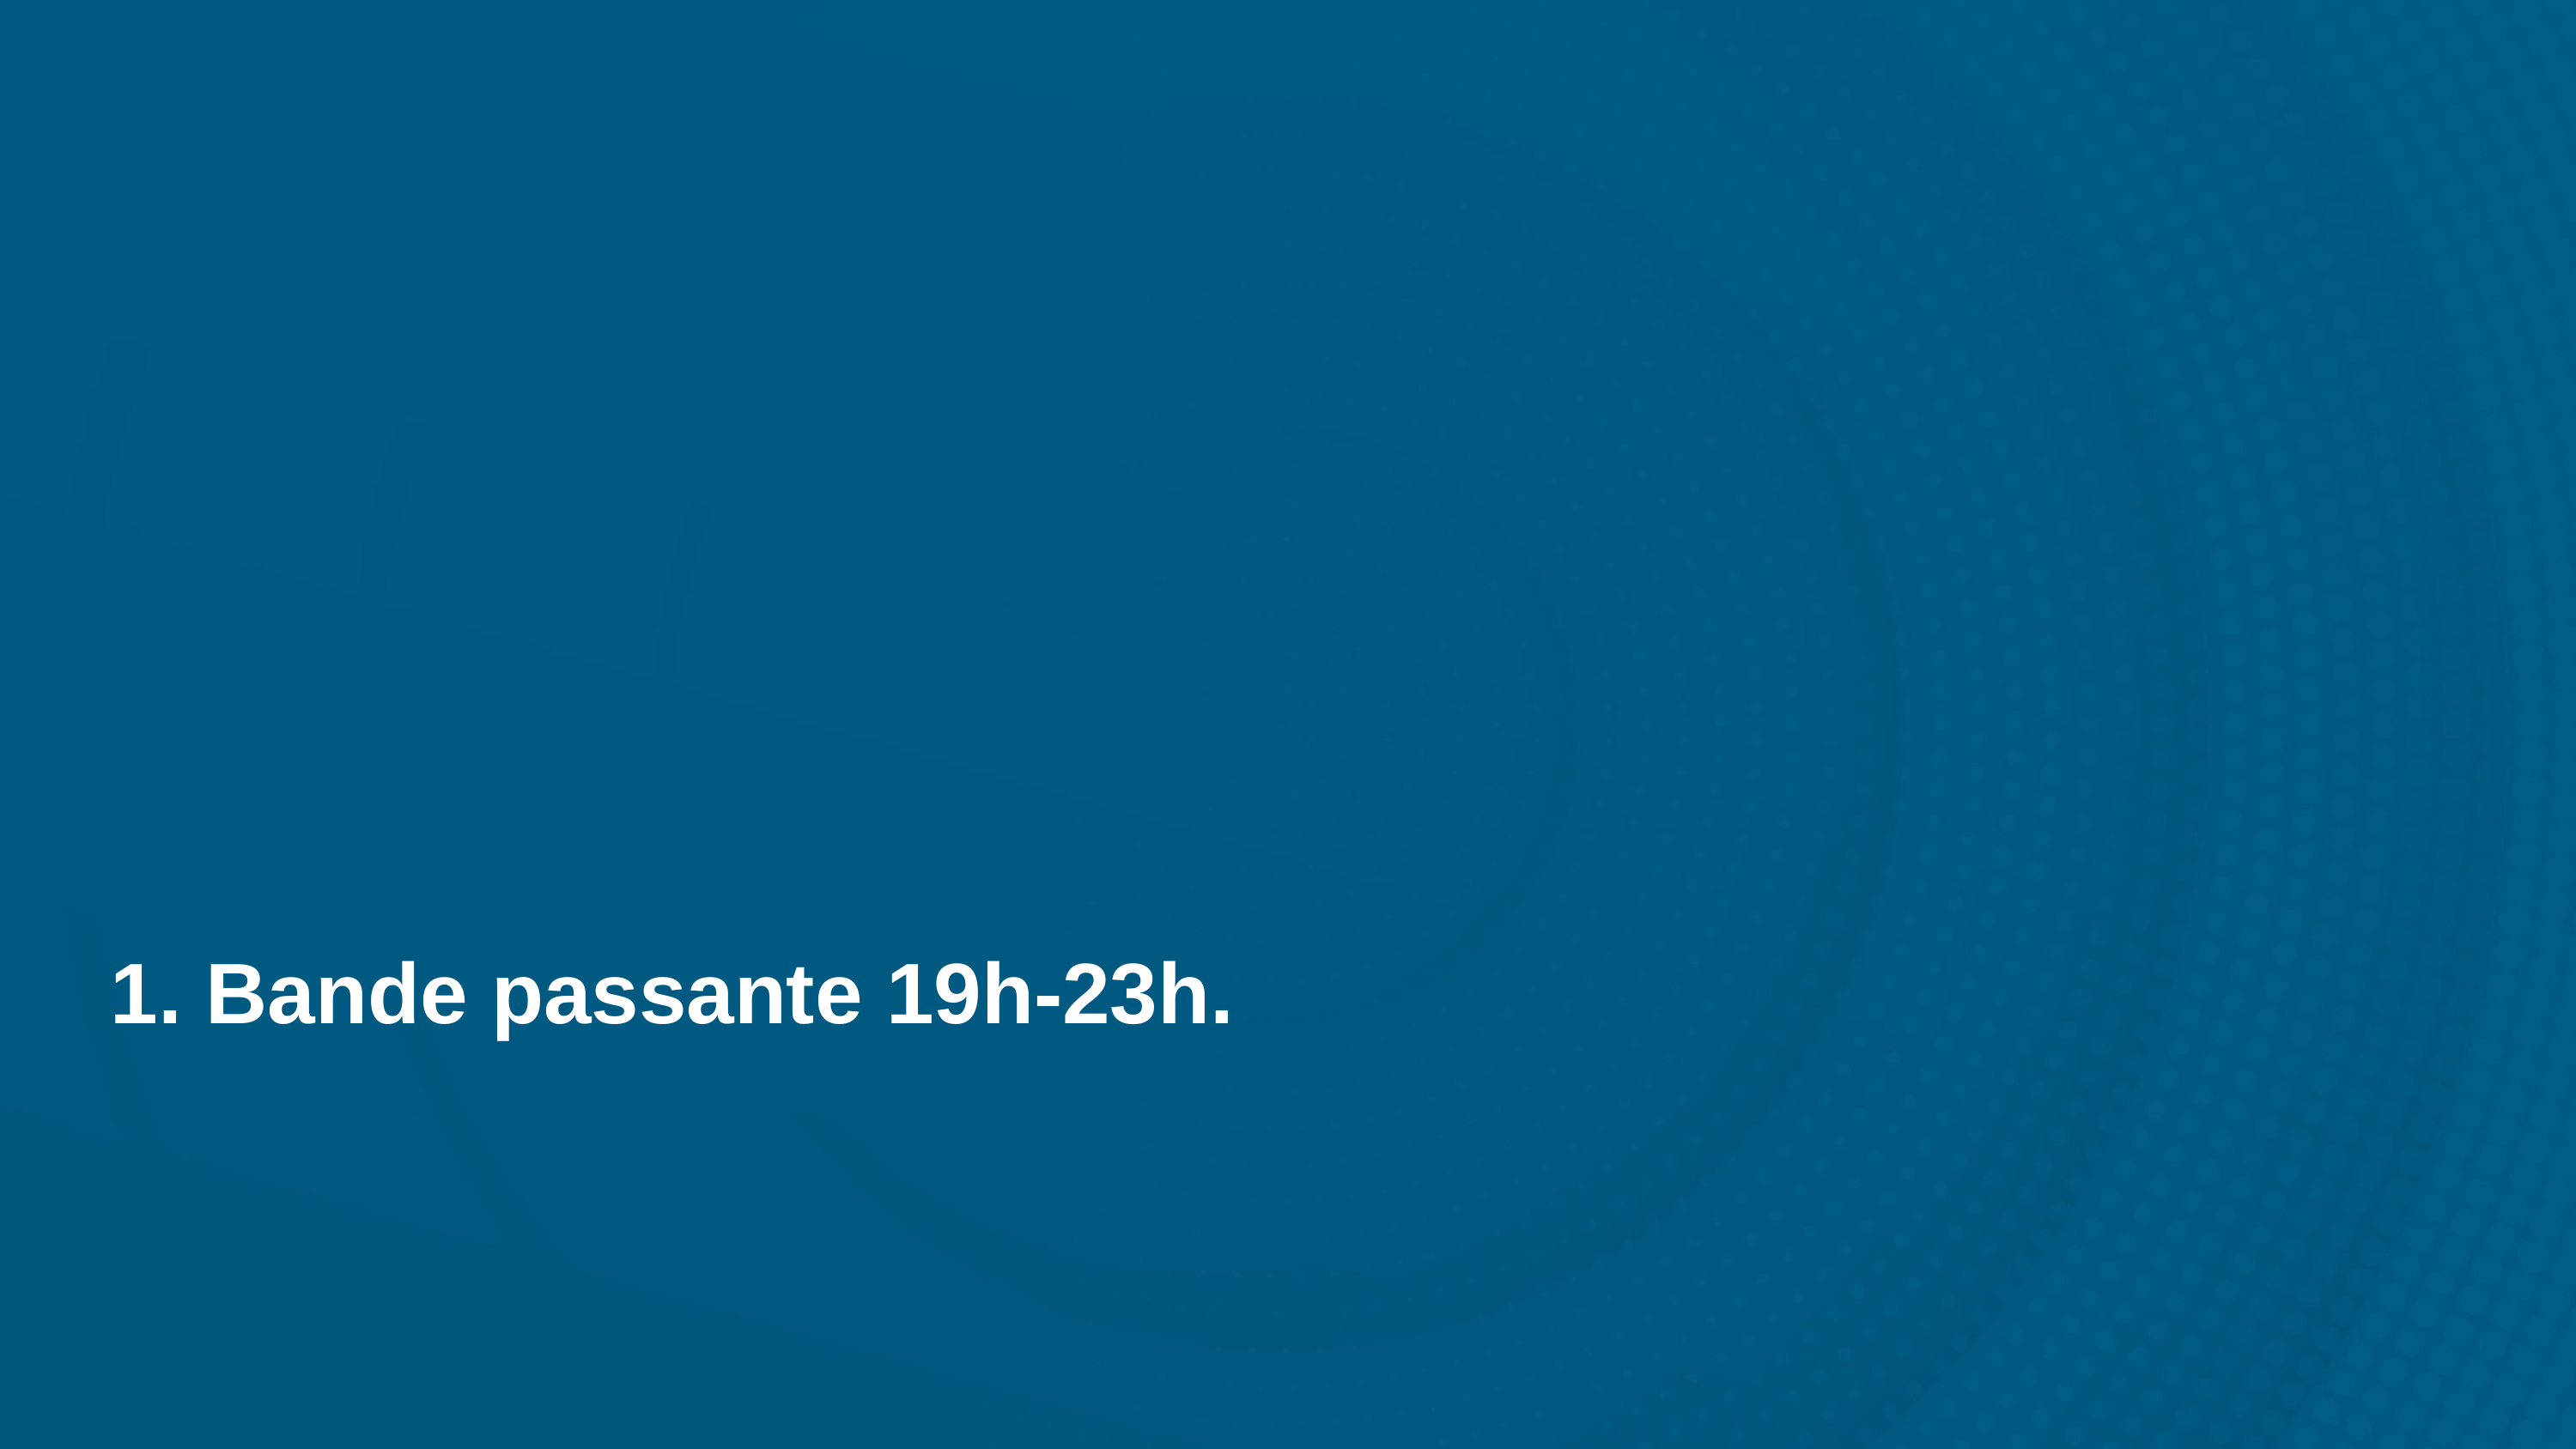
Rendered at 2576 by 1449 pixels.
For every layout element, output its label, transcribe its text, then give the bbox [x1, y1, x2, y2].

title 1. Bande passante 19h-23h. [110, 925, 1482, 1194]
